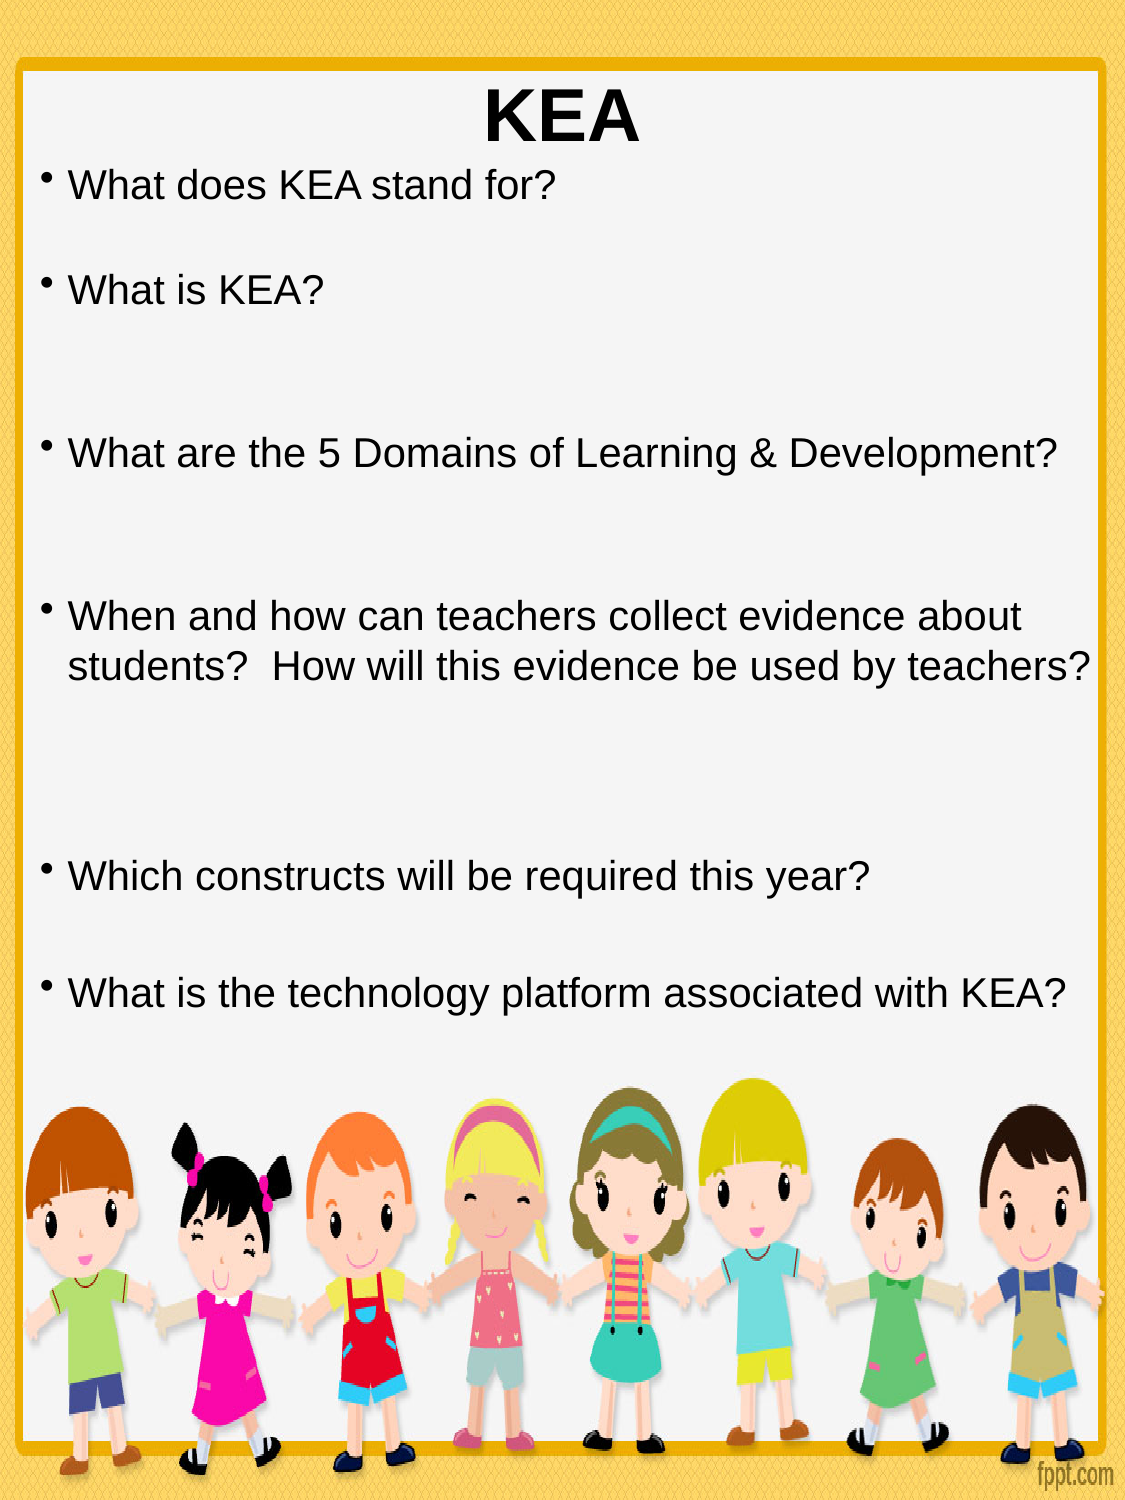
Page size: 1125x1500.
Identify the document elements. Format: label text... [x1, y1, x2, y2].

picture [0, 0, 1125, 1500]
title KEA [56, 24, 1069, 150]
list What does KEA stand for? What is KEA? What are the 5 Domains of Learning & Development? When and how can teachers collect evidence about students? How will this evidence be used by teachers? Which constructs will be required this year? What is the technology platform associated with KEA? [24, 150, 1125, 1240]
